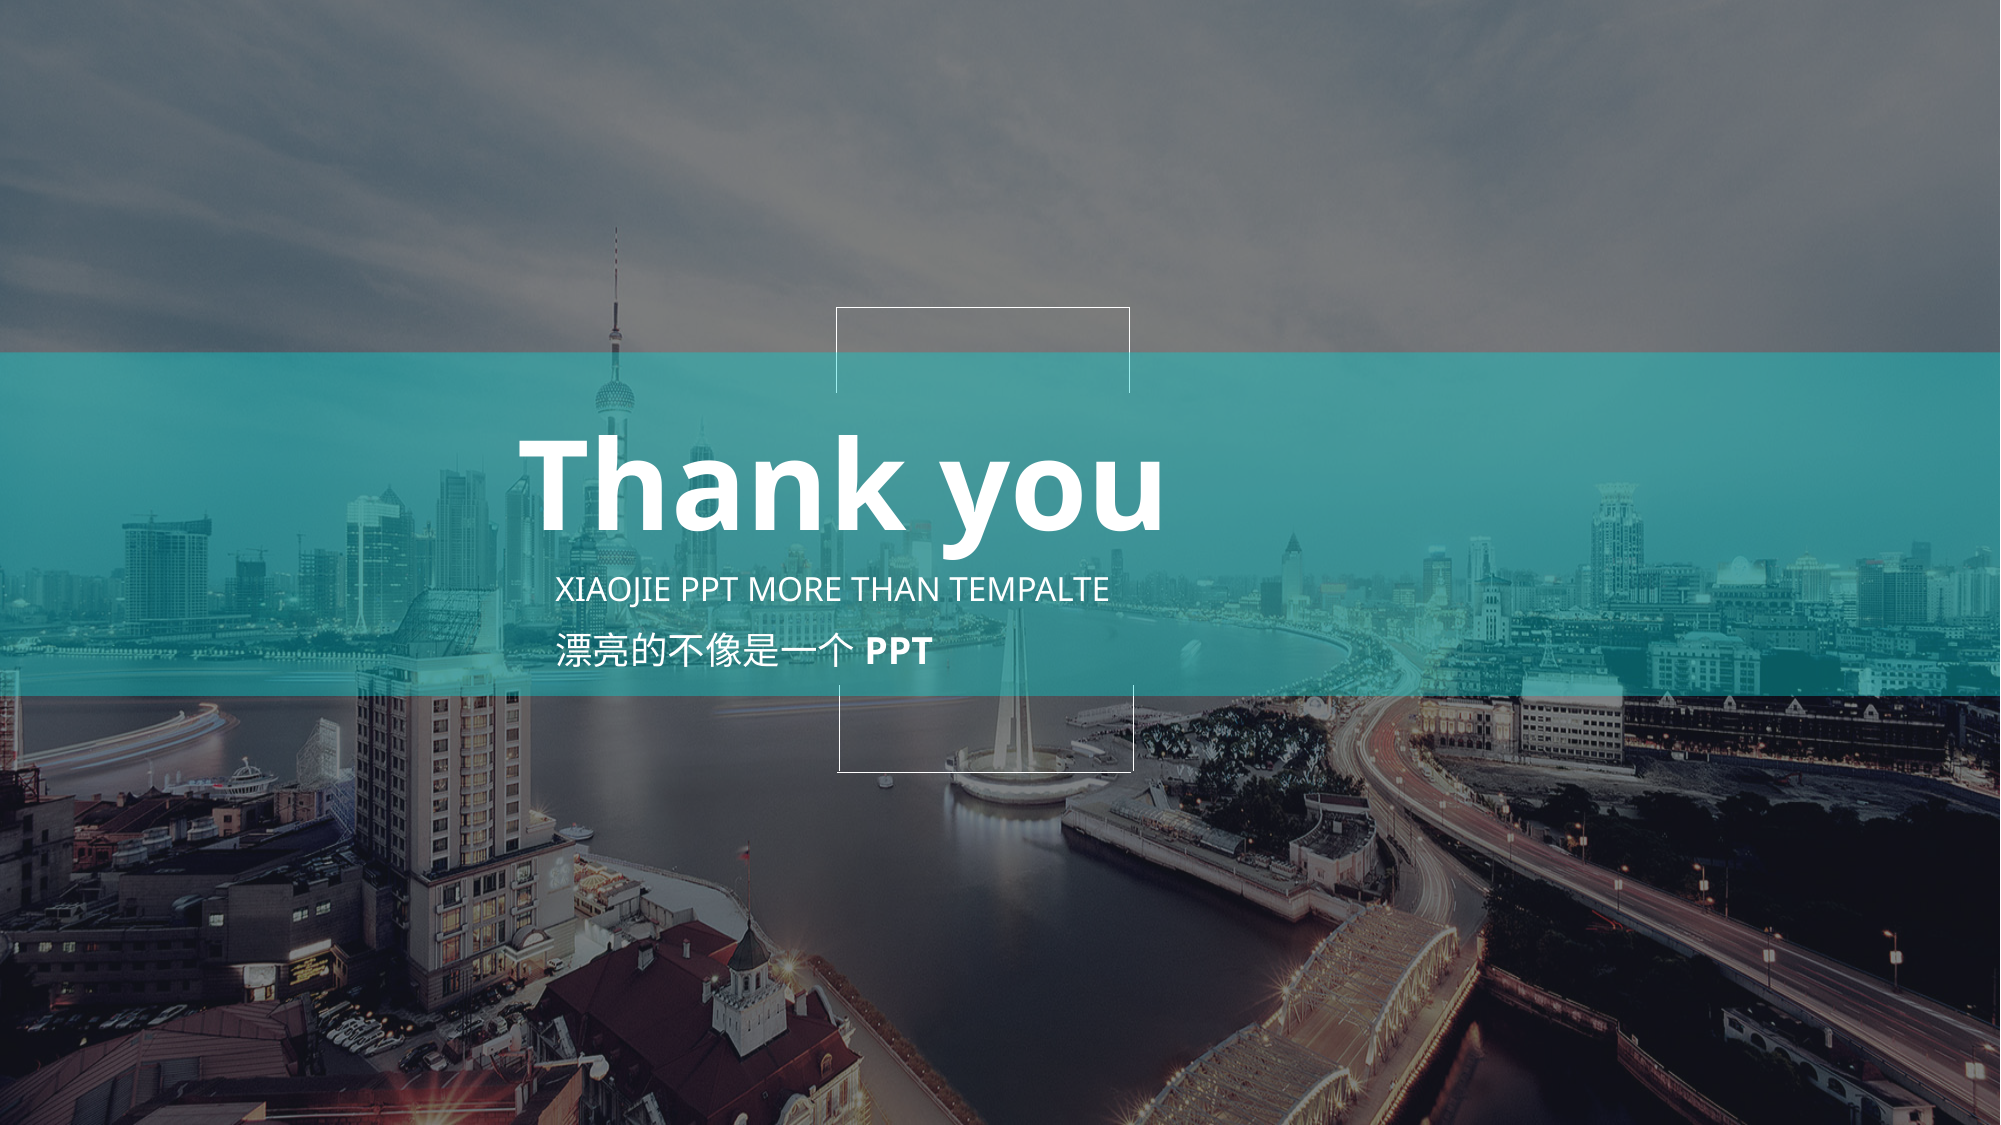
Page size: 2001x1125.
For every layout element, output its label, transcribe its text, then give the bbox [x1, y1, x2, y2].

text_box [0, 352, 2000, 696]
text_box XIAOJIE PPT MORE THAN TEMPALTE [540, 561, 1446, 616]
text_box 漂亮的不像是一个PPT [540, 619, 1446, 680]
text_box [838, 685, 1132, 772]
text_box Thank you [502, 397, 1471, 563]
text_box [836, 307, 1130, 394]
